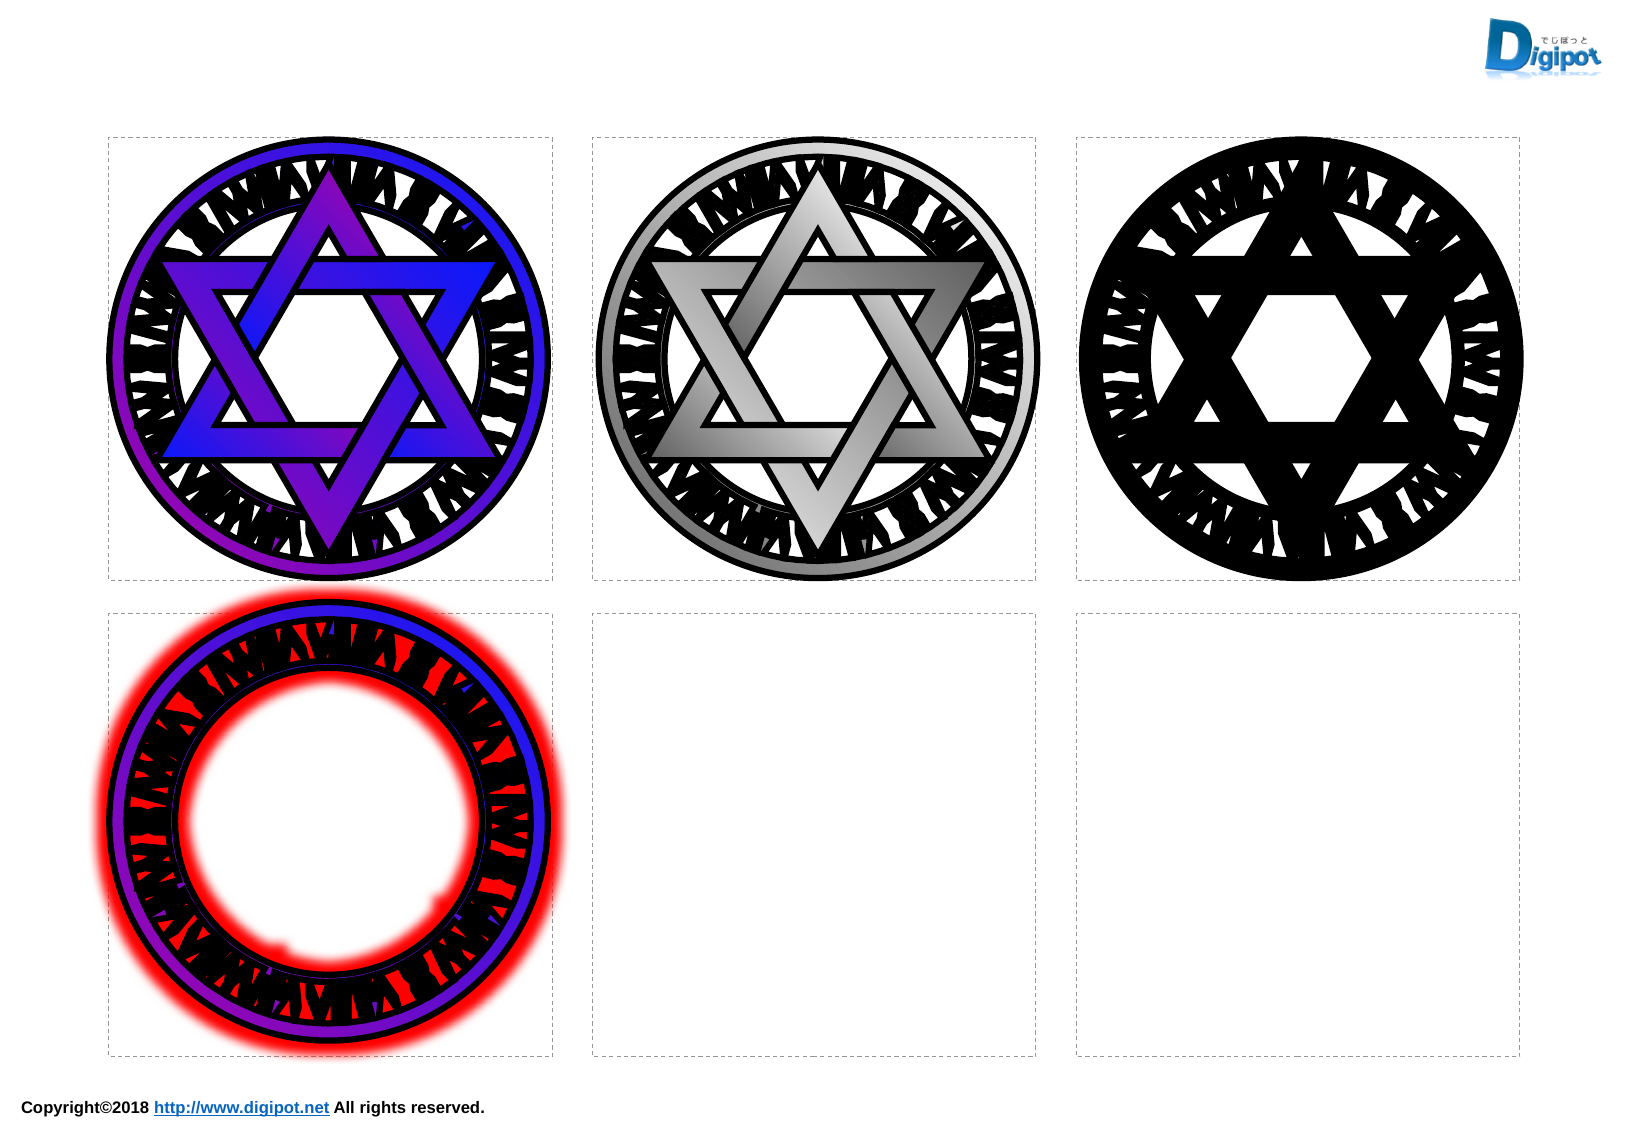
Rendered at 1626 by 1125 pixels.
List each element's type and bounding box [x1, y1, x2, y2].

picture [1485, 18, 1602, 82]
text_box [598, 139, 1038, 579]
text_box [598, 602, 1038, 1041]
text_box [1081, 139, 1521, 579]
text_box [109, 602, 548, 1041]
text_box [1081, 602, 1521, 1041]
text_box [109, 139, 548, 579]
